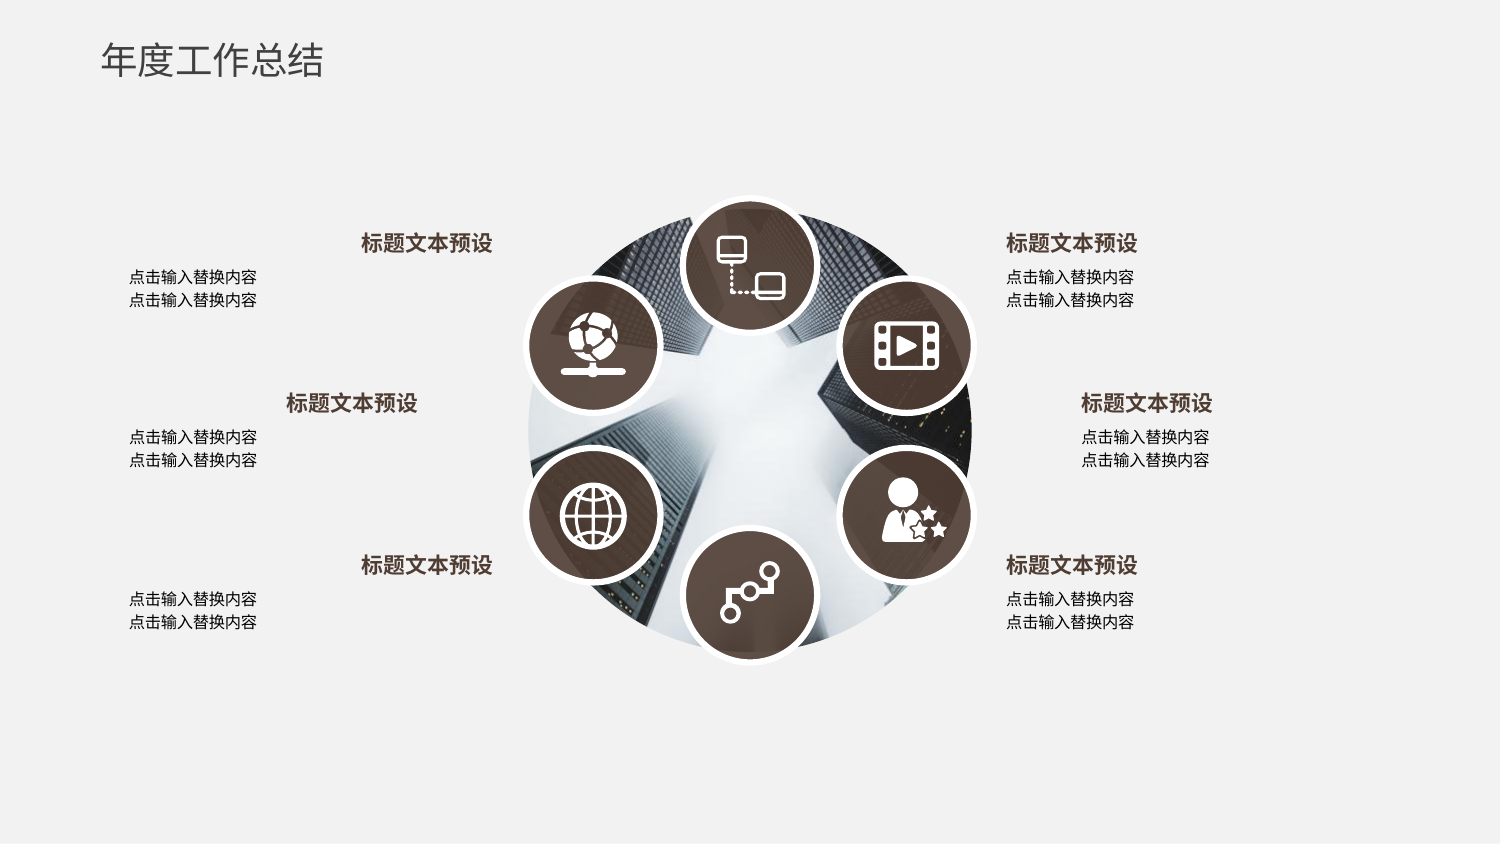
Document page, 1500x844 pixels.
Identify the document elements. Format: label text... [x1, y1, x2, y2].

text_box 年度工作总结 [100, 28, 450, 91]
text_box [525, 640, 975, 663]
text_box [525, 198, 975, 227]
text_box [128, 228, 1372, 632]
